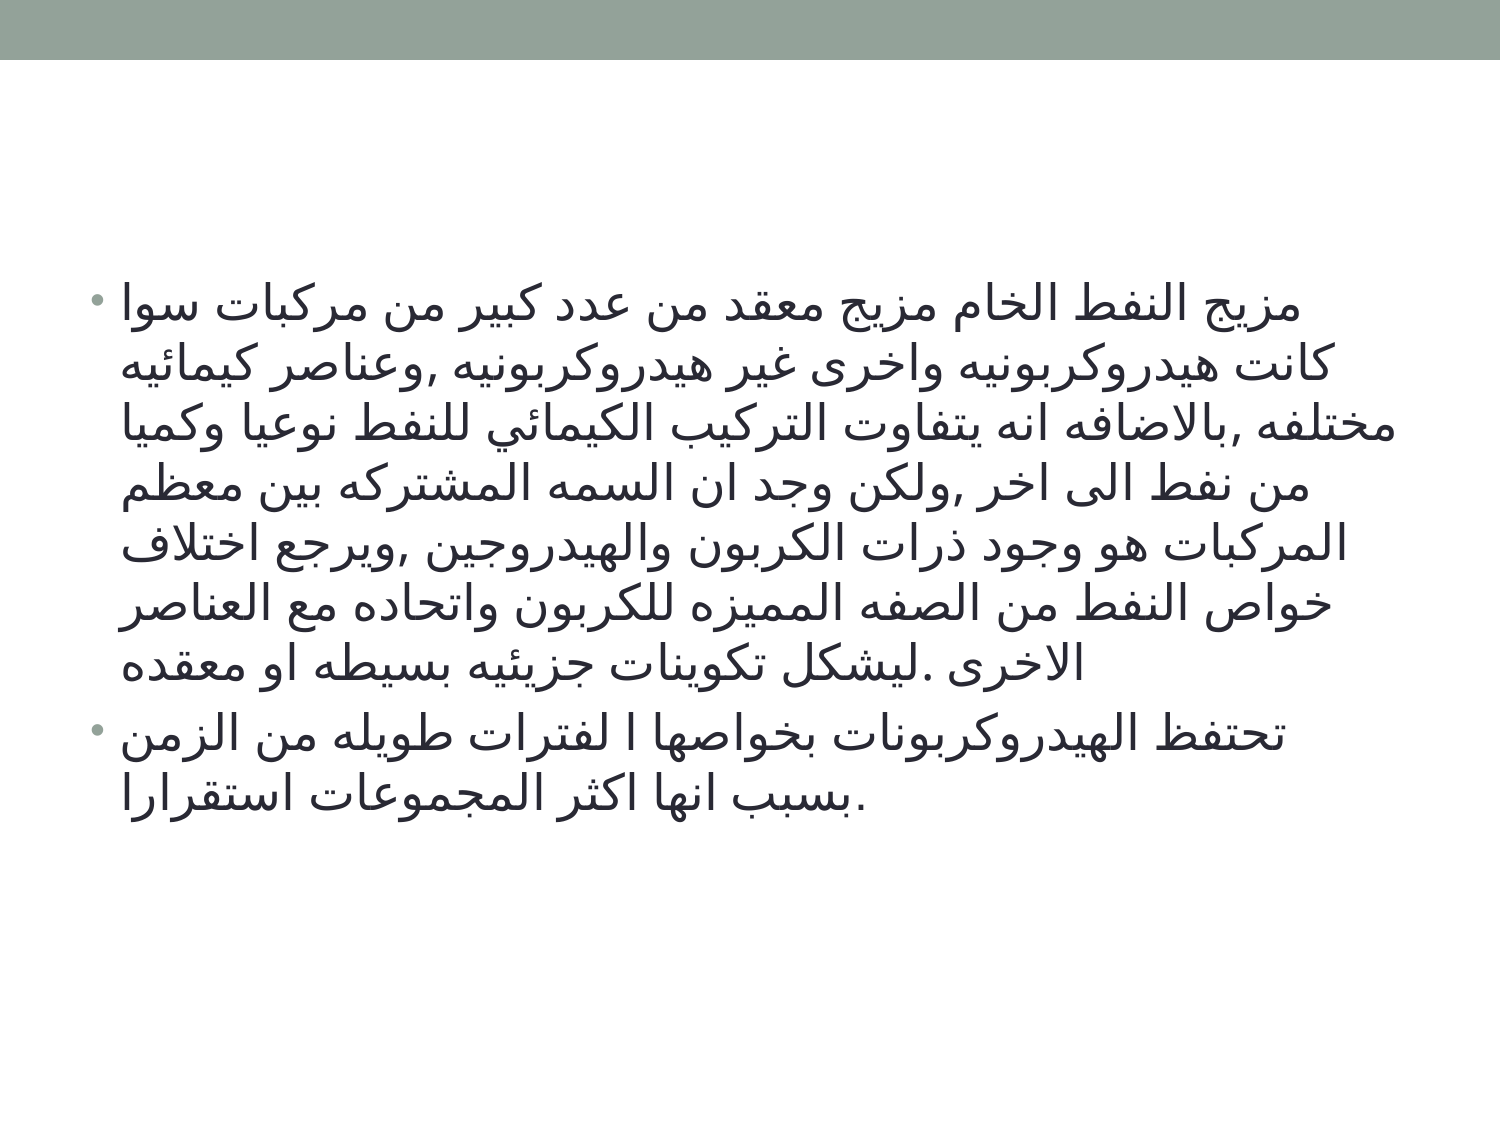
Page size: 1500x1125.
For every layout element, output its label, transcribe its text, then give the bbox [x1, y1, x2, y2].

list مزيج النفط الخام مزيج معقد من عدد كبير من مركبات سوا كانت هيدروكربونيه واخرى غير هيدروكربونيه ,وعناصر كيمائيه مختلفه ,بالاضافه انه يتفاوت التركيب الكيمائي للنفط نوعيا وكميا من نفط الى اخر ,ولكن وجد ان السمه المشتركه بين معظم المركبات هو وجود ذرات الكربون والهيدروجين ,ويرجع اختلاف خواص النفط من الصفه المميزه للكربون واتحاده مع العناصر الاخرى .ليشكل تكوينات جزيئيه بسيطه او معقده تحتفظ الهيدروكربونات بخواصها ا لفترات طويله من الزمن بسبب انها اكثر المجموعات استقرارا. [75, 262, 1425, 1063]
